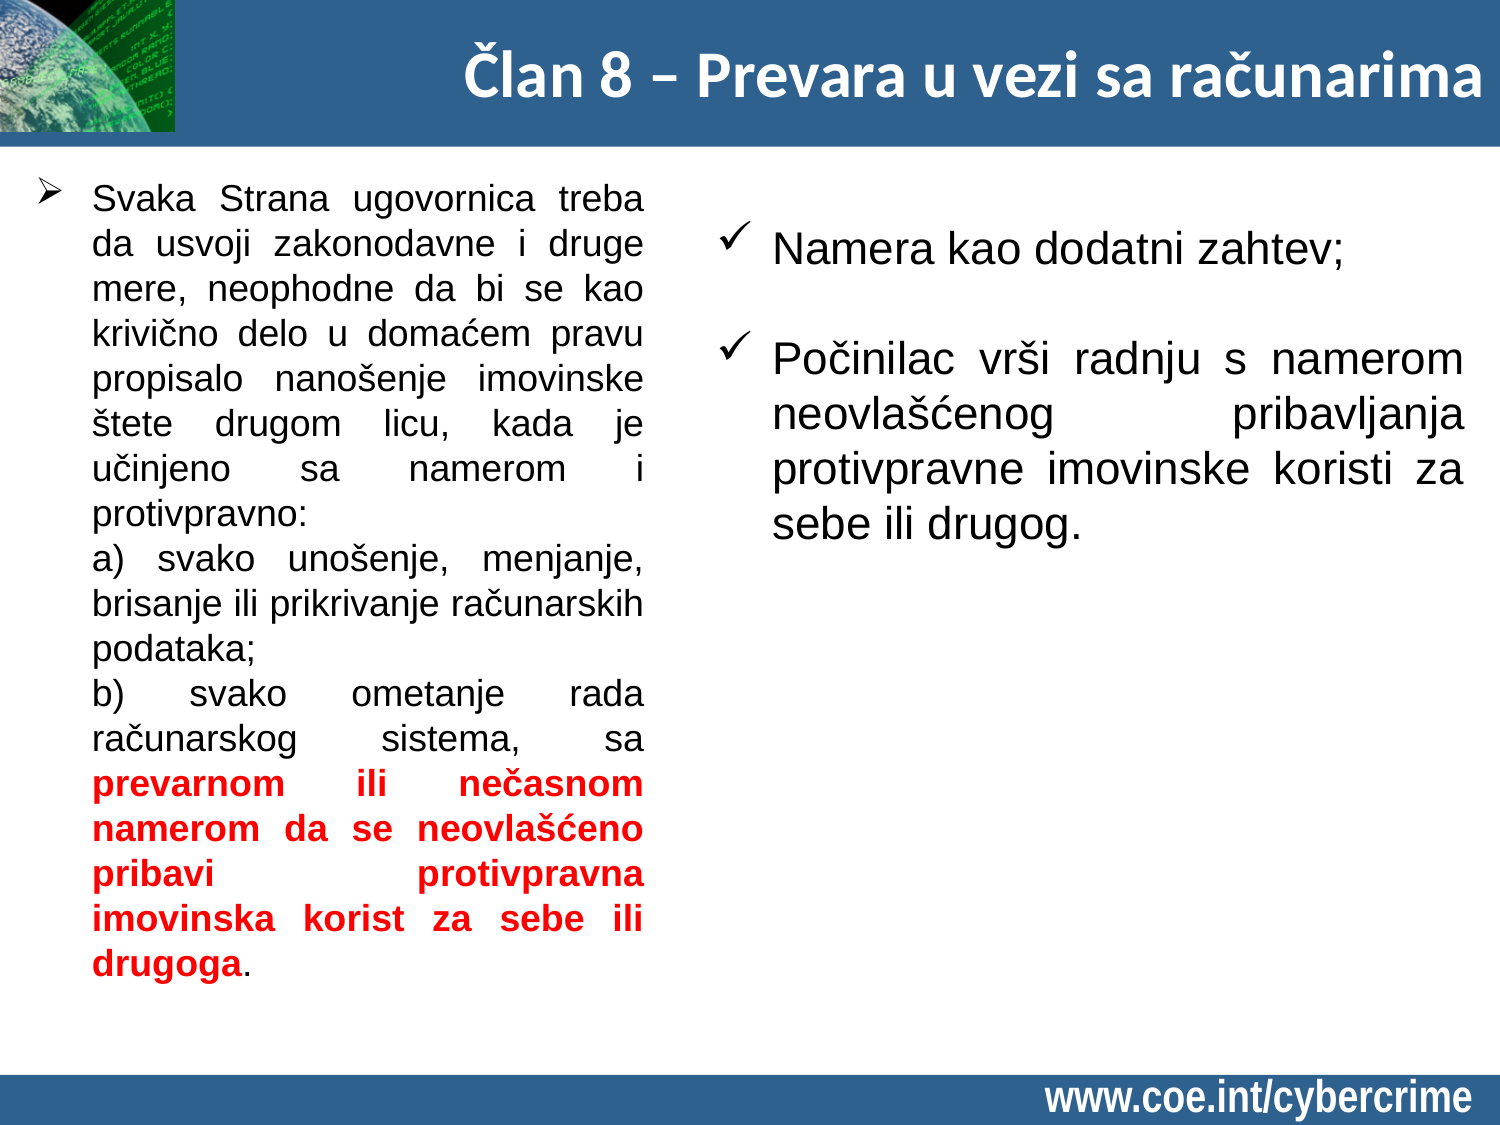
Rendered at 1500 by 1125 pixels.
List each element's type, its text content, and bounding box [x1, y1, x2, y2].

text_box Svaka Strana ugovornica treba da usvoji zakonodavne i druge mere, neophodne da bi se kao krivično delo u domaćem pravu propisalo nanošenje imovinske štete drugom licu, kada je učinjeno sa namerom i protivpravno: a) svako unošenje, menjanje, brisanje ili prikrivanje računarskih podataka; b) svako ometanje rada računarskog sistema, sa prevarnom ili nečasnom namerom da se neovlašćeno pribavi protivpravna imovinska korist za sebe ili drugoga. [20, 166, 659, 991]
text_box [0, 1073, 1030, 1125]
picture [0, 0, 175, 132]
text_box Član 8 – Prevara u vezi sa računarima [0, 0, 1500, 149]
text_box Namera kao dodatni zahtev; Počinilac vrši radnju s namerom neovlašćenog pribavljanja protivpravne imovinske koristi za sebe ili drugog. [701, 211, 1480, 556]
text_box www.coe.int/cybercrime [1030, 1059, 1500, 1125]
